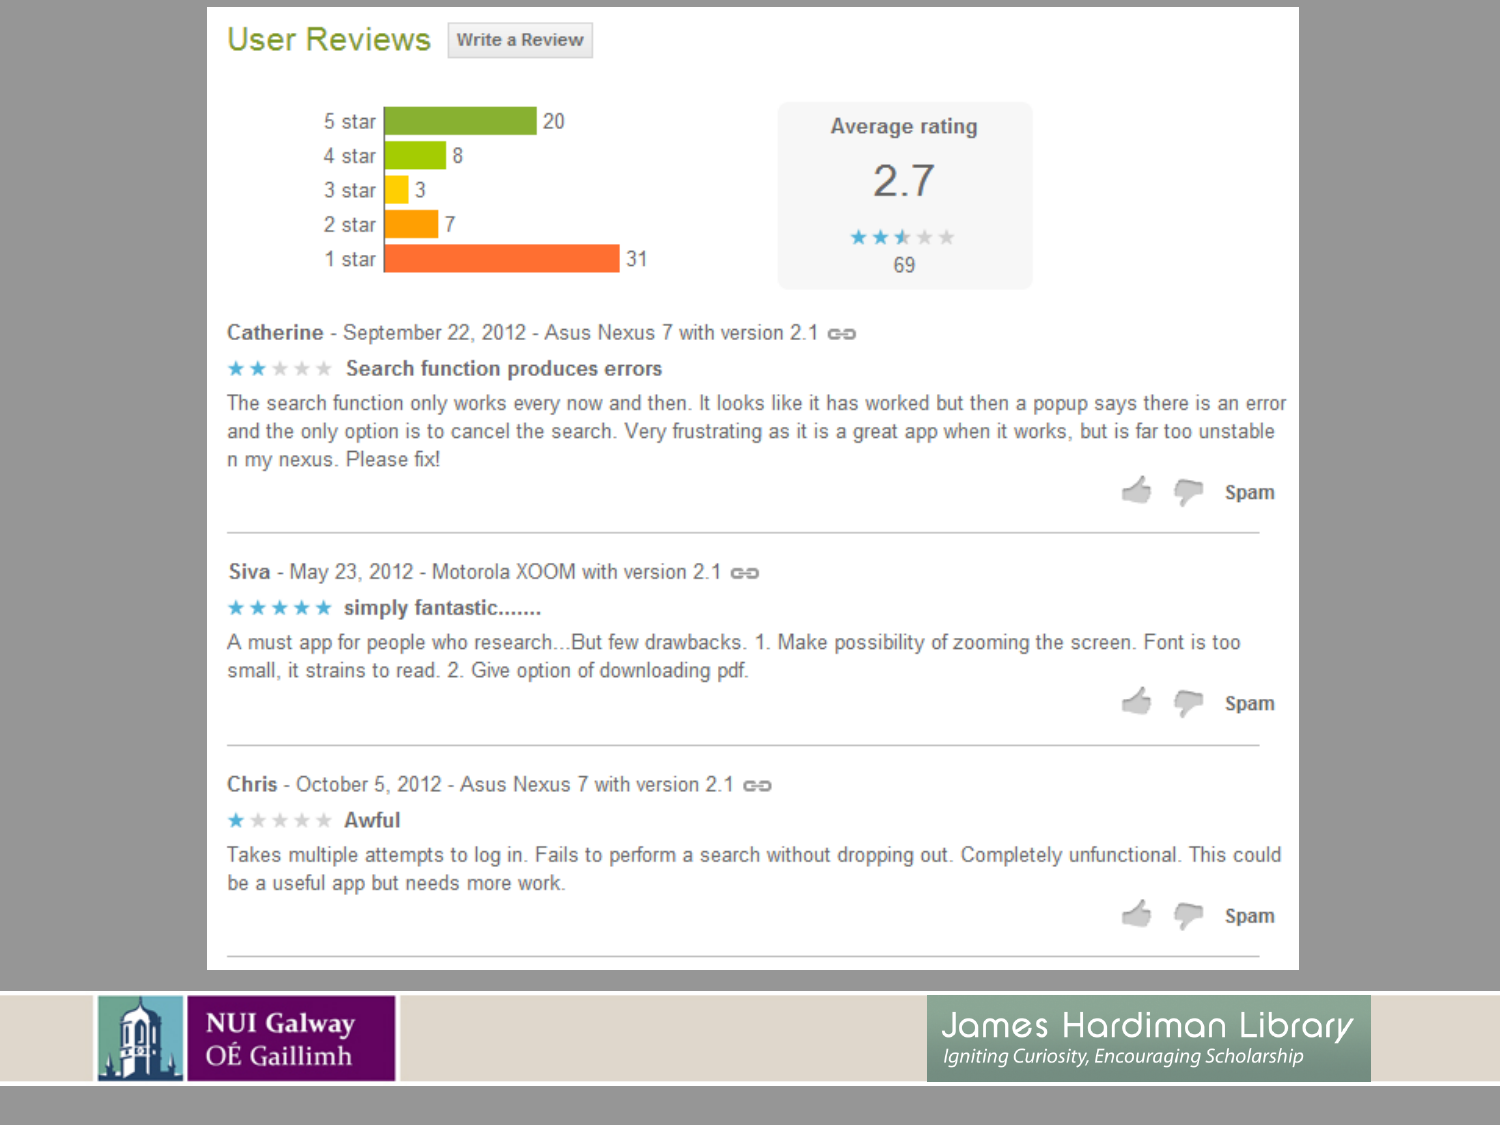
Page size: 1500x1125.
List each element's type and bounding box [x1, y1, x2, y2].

picture [207, 6, 1299, 970]
picture [0, 991, 1500, 1087]
